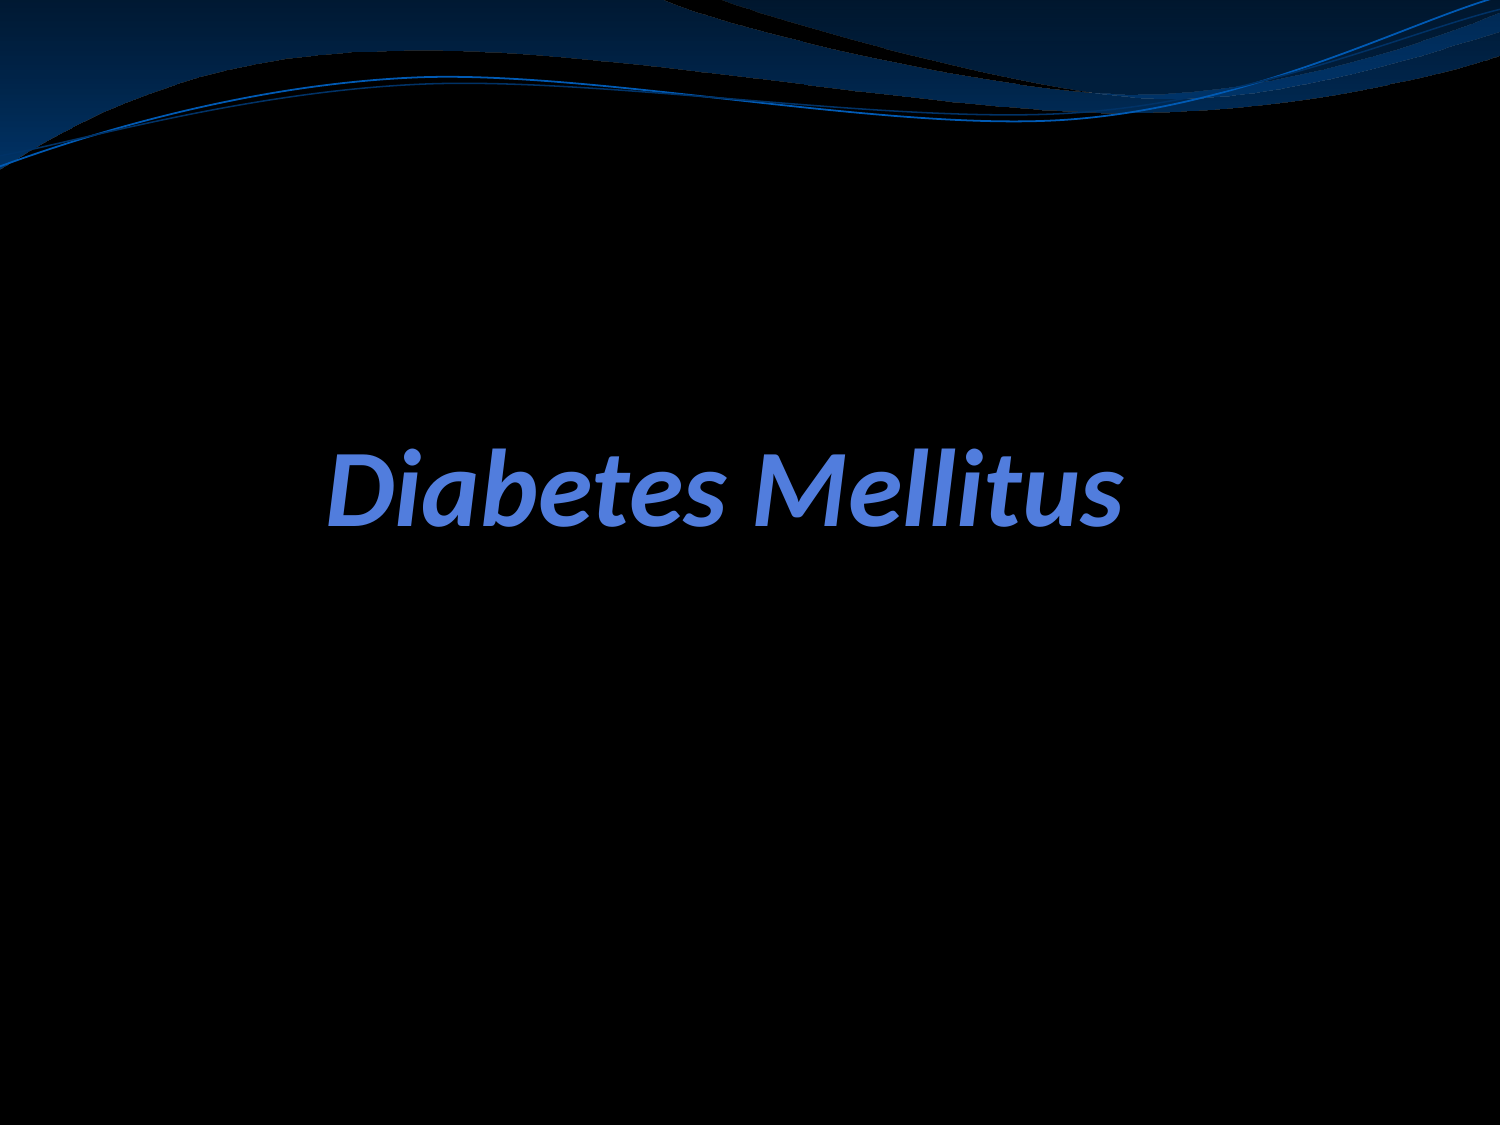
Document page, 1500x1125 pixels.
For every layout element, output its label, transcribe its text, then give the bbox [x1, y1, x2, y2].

title Diabetes Mellitus [87, 324, 1363, 549]
